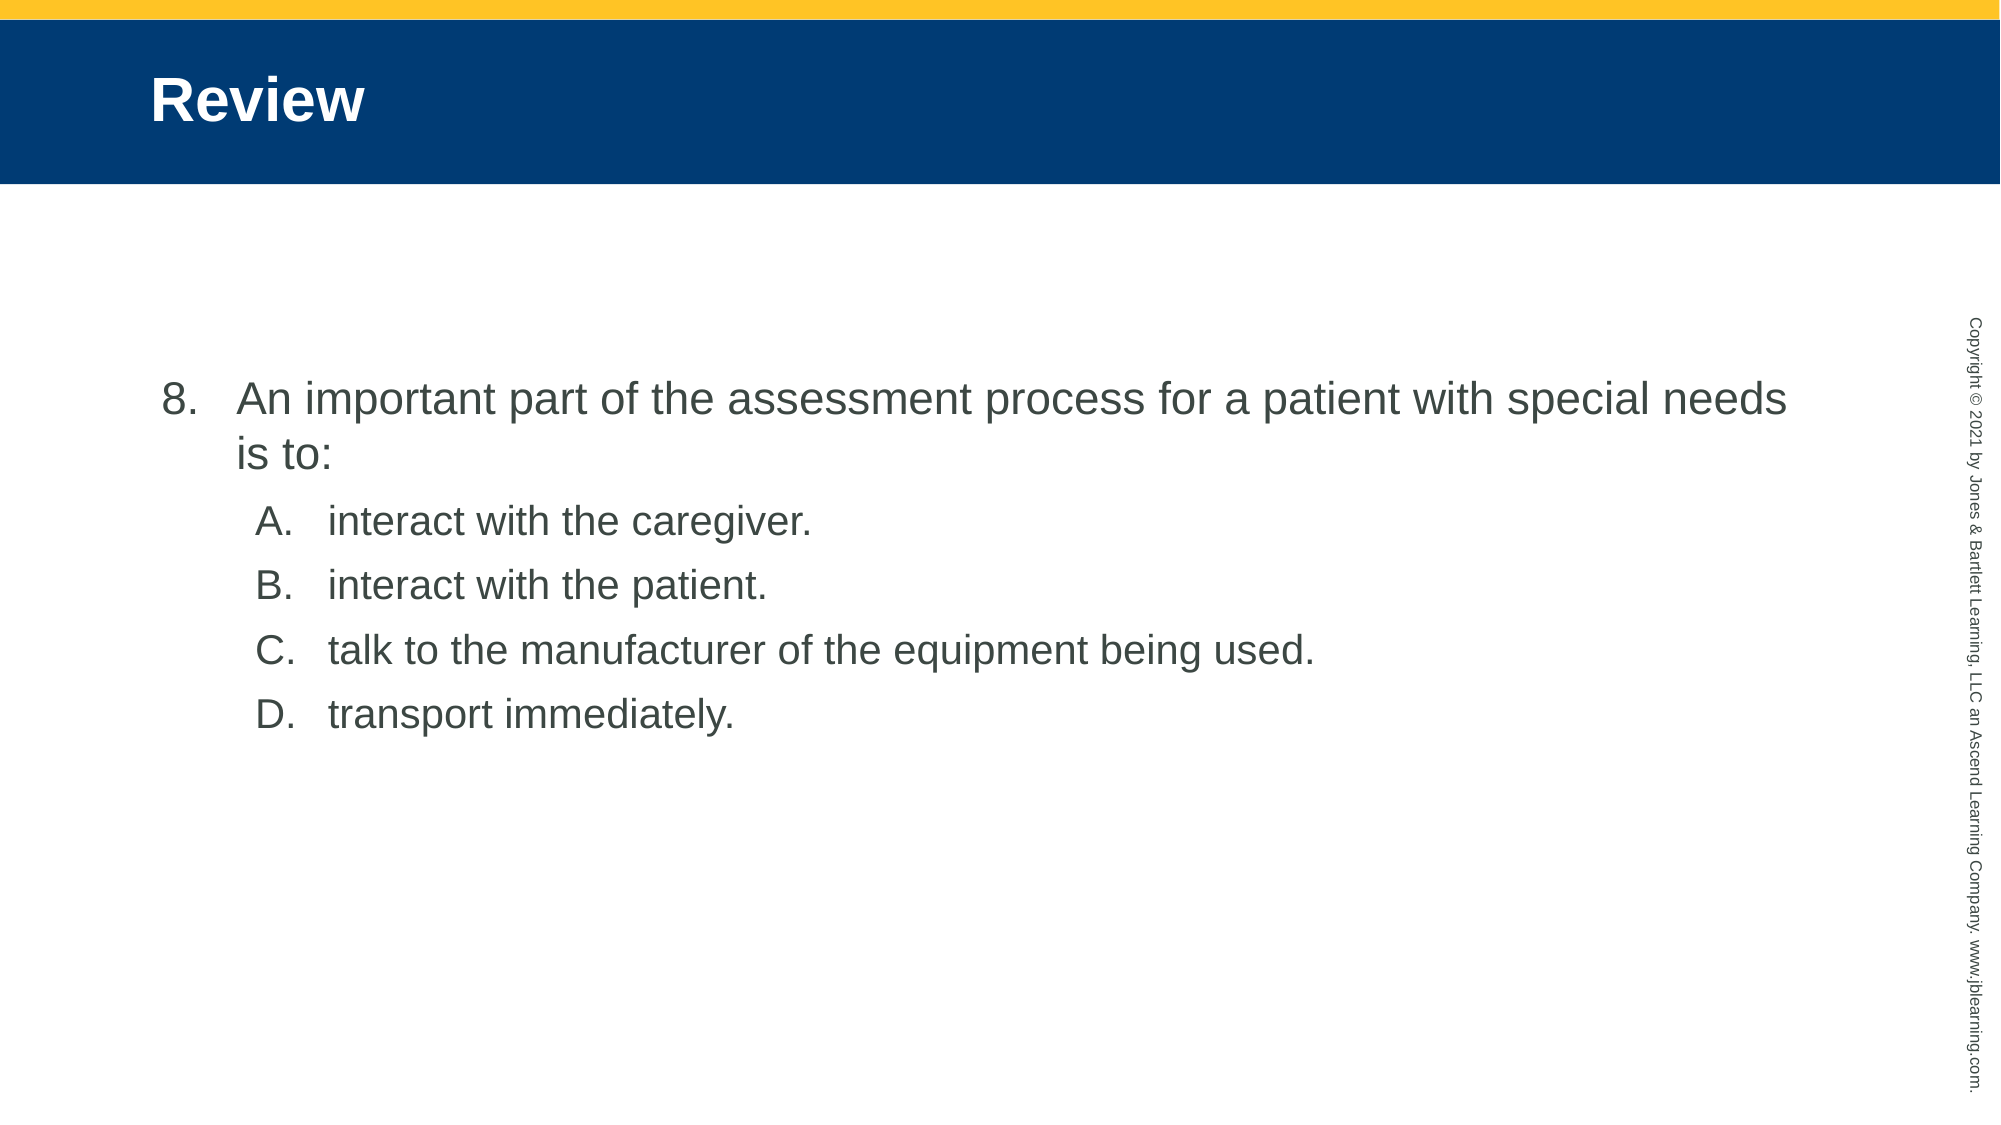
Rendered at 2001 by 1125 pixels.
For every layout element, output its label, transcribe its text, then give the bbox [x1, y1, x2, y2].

list An important part of the assessment process for a patient with special needs is to: interact with the caregiver. interact with the patient. talk to the manufacturer of the equipment being used. transport immediately. [146, 361, 1859, 1016]
title Review [0, 19, 2000, 185]
